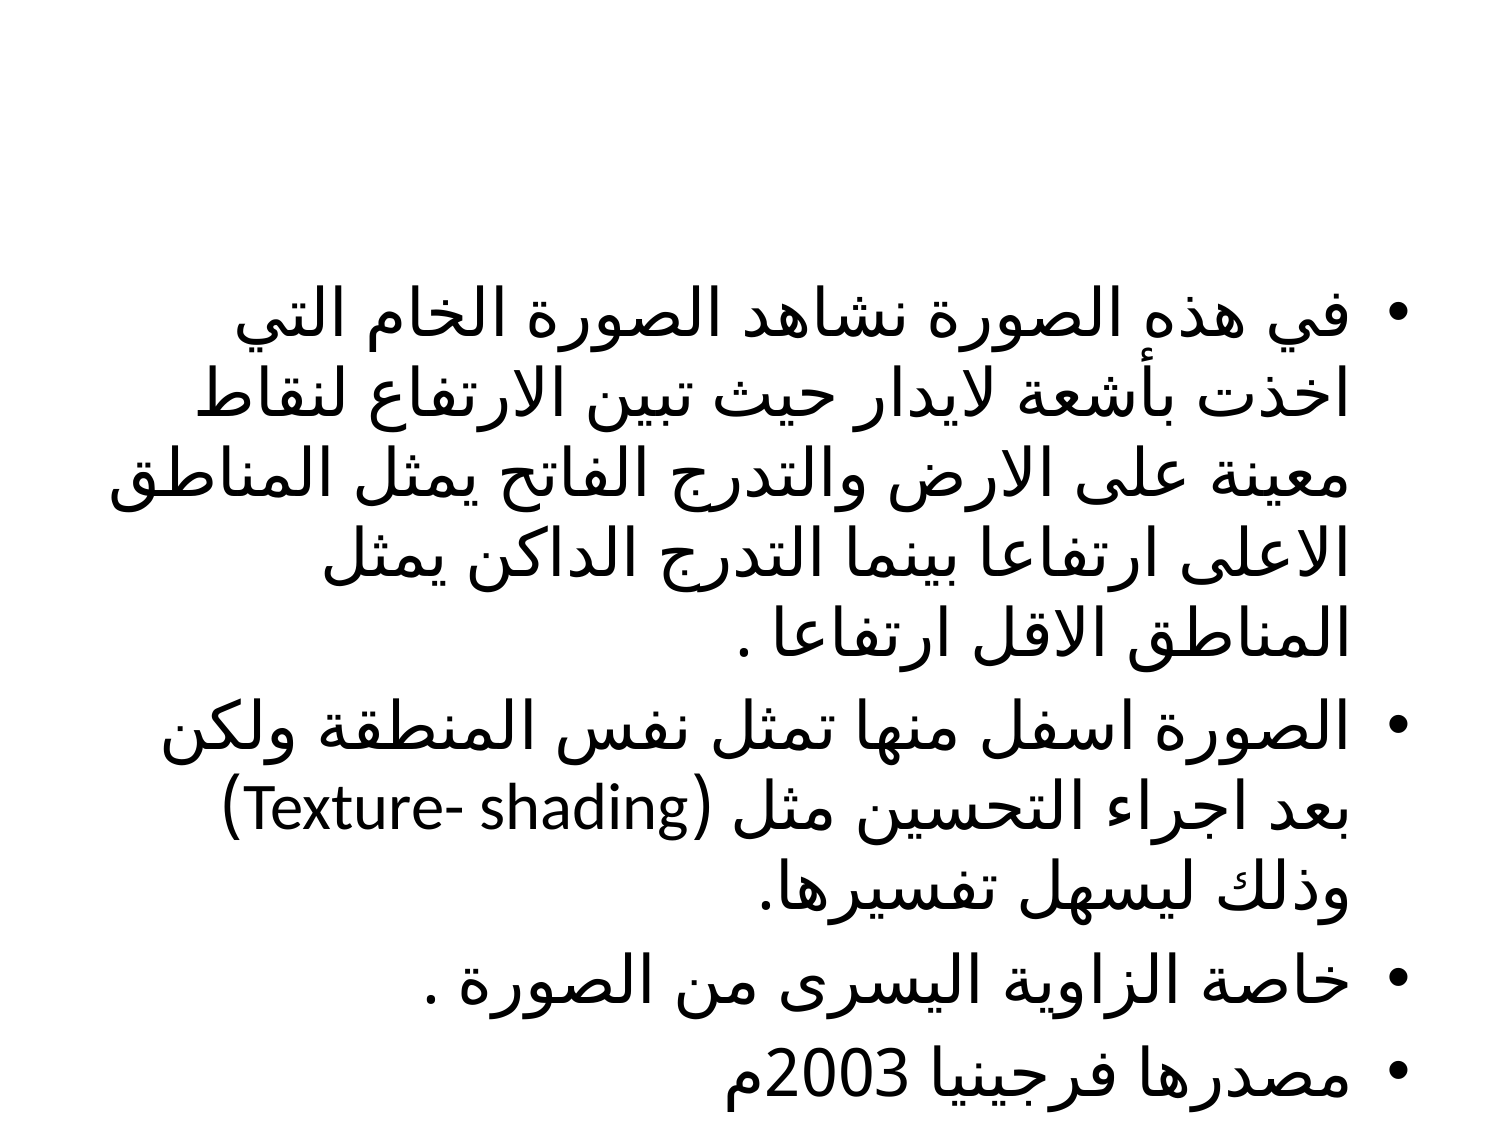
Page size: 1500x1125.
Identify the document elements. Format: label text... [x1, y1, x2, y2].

list في هذه الصورة نشاهد الصورة الخام التي اخذت بأشعة لايدار حيث تبين الارتفاع لنقاط معينة على الارض والتدرج الفاتح يمثل المناطق الاعلى ارتفاعا بينما التدرج الداكن يمثل المناطق الاقل ارتفاعا . الصورة اسفل منها تمثل نفس المنطقة ولكن بعد اجراء التحسين مثل (Texture- shading) وذلك ليسهل تفسيرها. خاصة الزاوية اليسرى من الصورة . مصدرها فرجينيا 2003م [75, 262, 1425, 1005]
